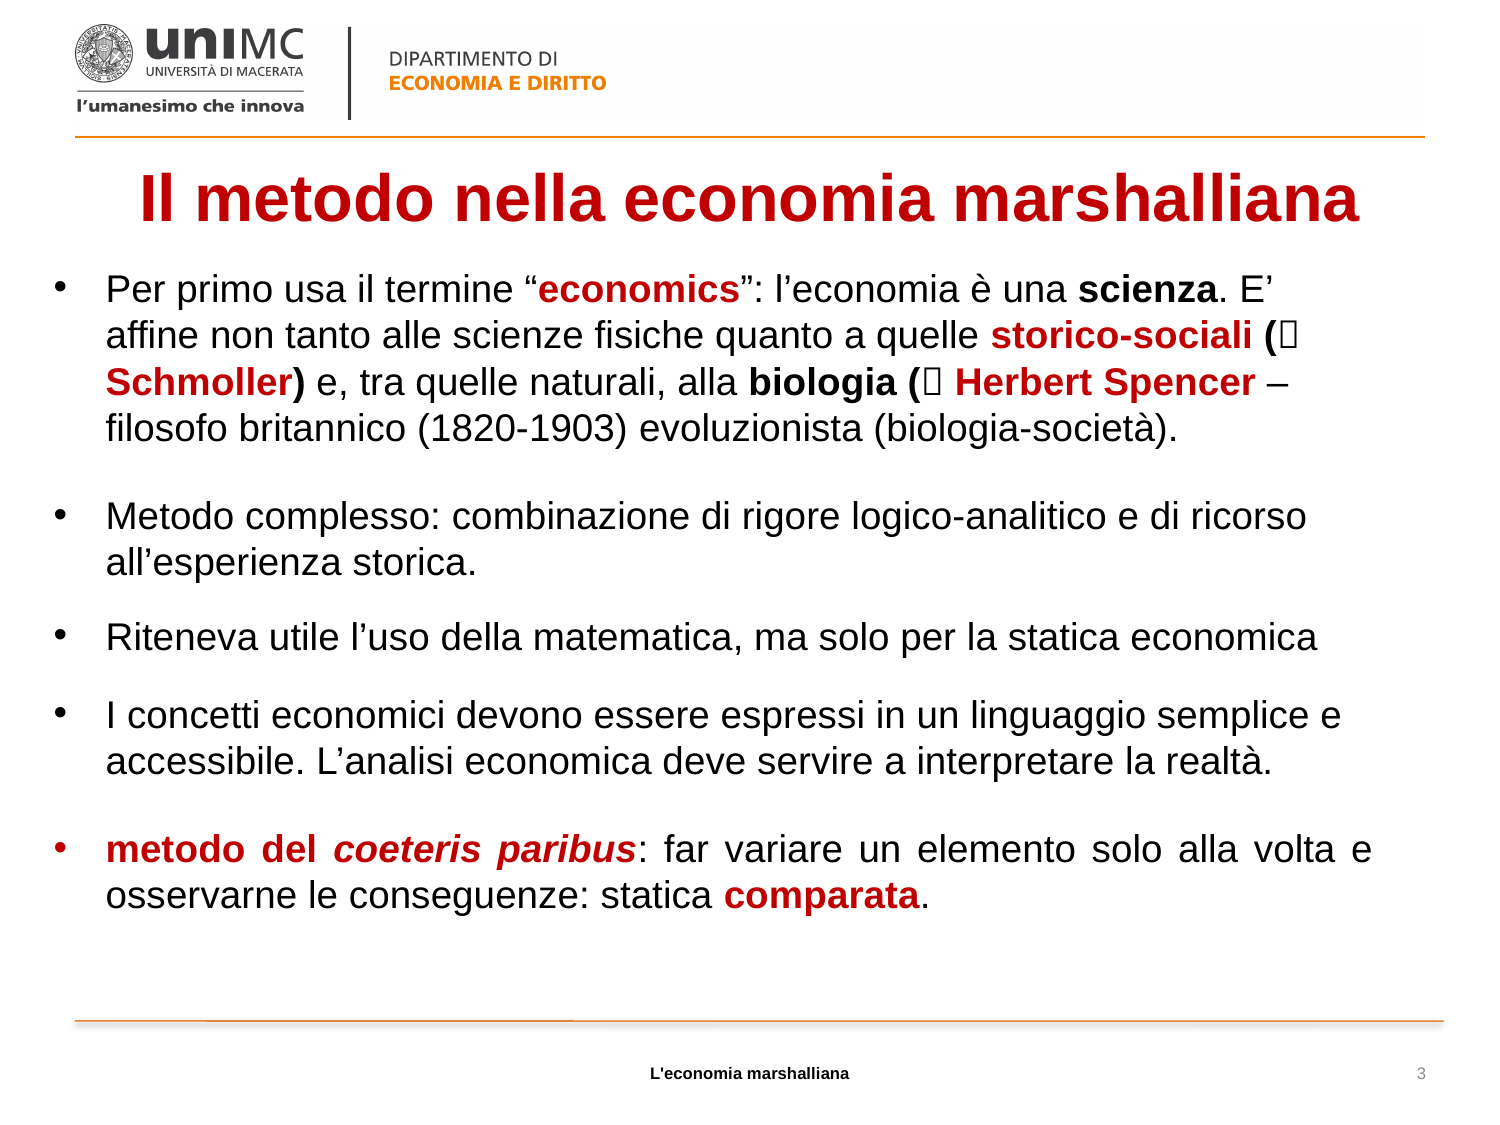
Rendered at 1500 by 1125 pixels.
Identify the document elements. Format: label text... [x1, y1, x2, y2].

list Per primo usa il termine “economics”: l’economia è una scienza. E’ affine non tanto alle scienze fisiche quanto a quelle storico-sociali ( Schmoller) e, tra quelle naturali, alla biologia ( Herbert Spencer – filosofo britannico (1820-1903) evoluzionista (biologia-società). Metodo complesso: combinazione di rigore logico-analitico e di ricorso all’esperienza storica. Riteneva utile l’uso della matematica, ma solo per la statica economica I concetti economici devono essere espressi in un linguaggio semplice e accessibile. L’analisi economica deve servire a interpretare la realtà. metodo del coeteris paribus: far variare un elemento solo alla volta e osservarne le conseguenze: statica comparata. [38, 256, 1389, 999]
title Il metodo nella economia marshalliana [75, 149, 1425, 241]
slide_number 3 [1091, 1042, 1442, 1103]
picture [75, 24, 1425, 138]
footer L'economia marshalliana [512, 1042, 988, 1103]
